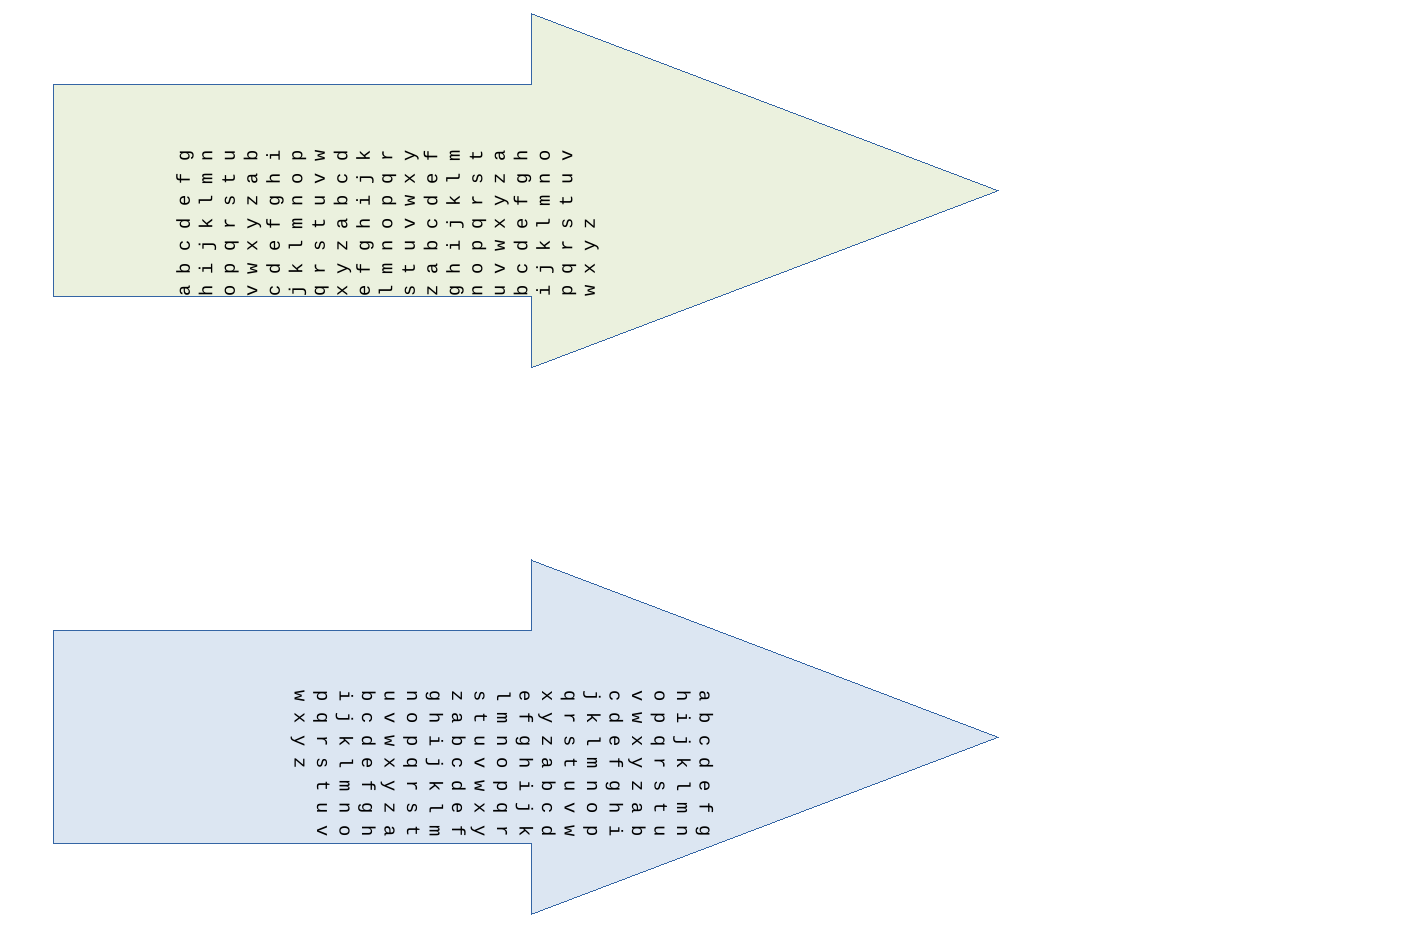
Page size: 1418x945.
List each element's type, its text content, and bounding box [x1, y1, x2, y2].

text_box a b c d e f g h i j k l m n o p q r s t u v w x y z a b c d e f g h i j k l m n o p q r s t u v w x y z a b c d e f g h i j k l m n o p q r s t u v w x y z a b c d e f g h i j k l m n o p q r s t u v w x y z a b c d e f g h i j k l m n o p q r s t u v w x y z [53, 13, 999, 368]
text_box a b c d e f g h i j k l m n o p q r s t u v w x y z a b c d e f g h i j k l m n o p q r s t u v w x y z a b c d e f g h i j k l m n o p q r s t u v w x y z a b c d e f g h i j k l m n o p q r s t u v w x y z a b c d e f g h i j k l m n o p q r s t u v w x y z [53, 559, 999, 915]
